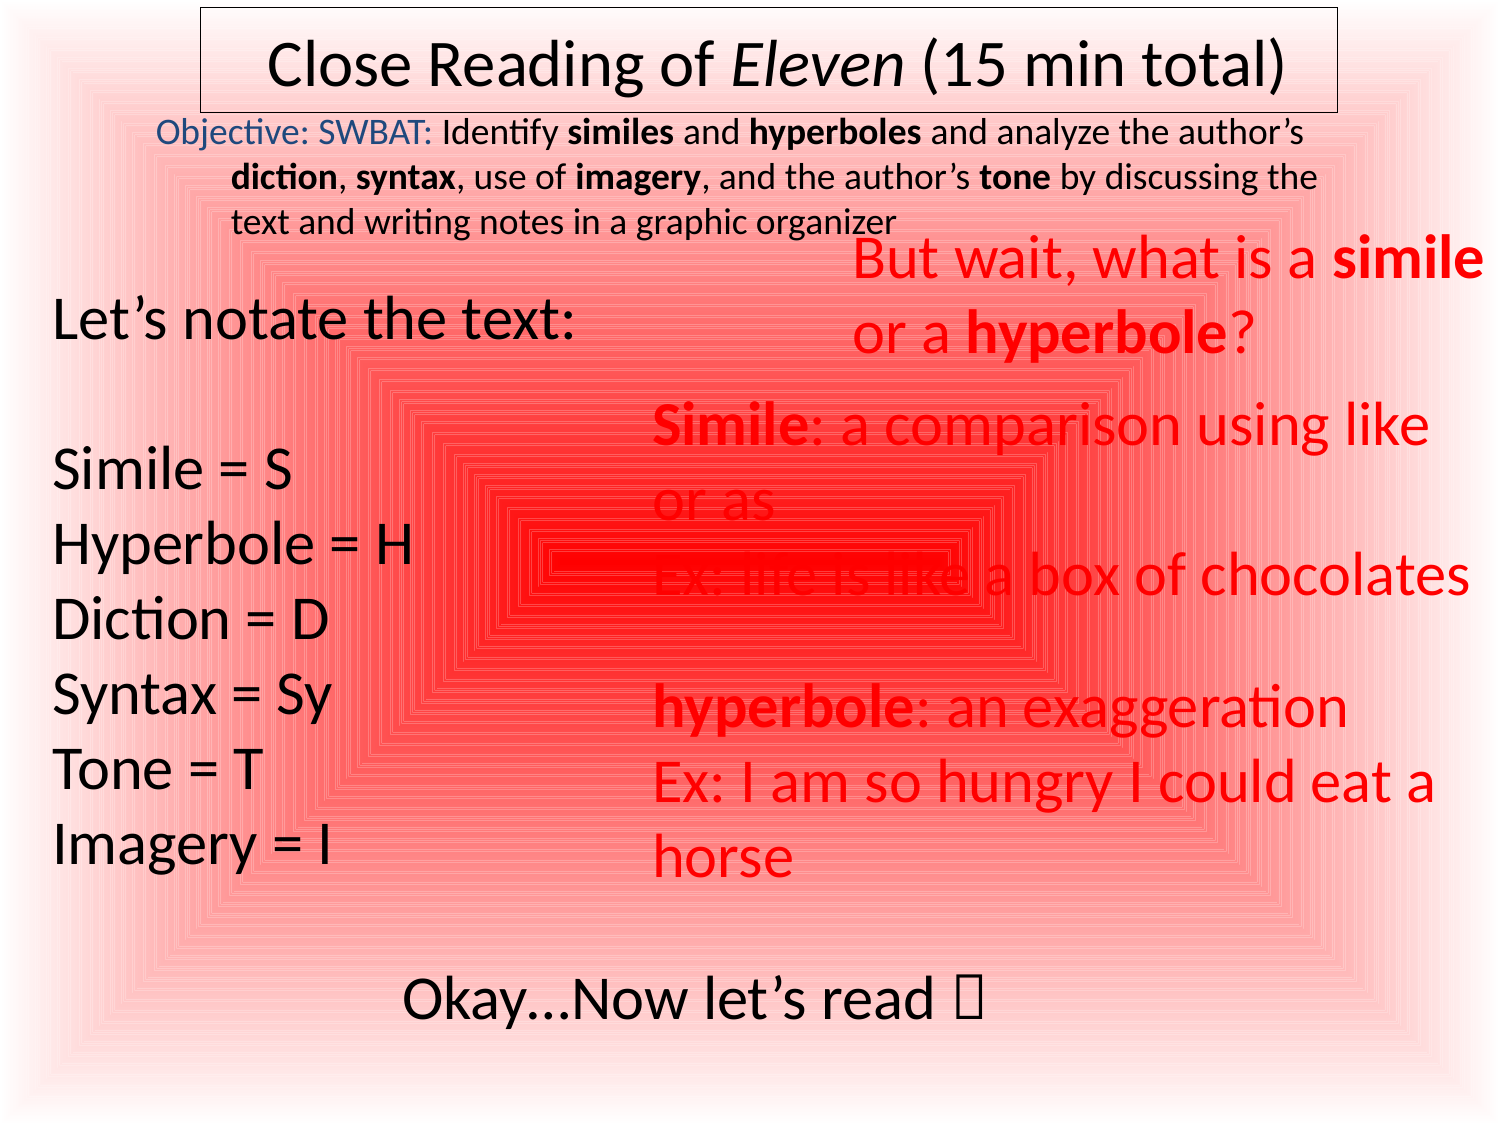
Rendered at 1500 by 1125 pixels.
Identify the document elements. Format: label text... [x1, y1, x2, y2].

title Close Reading of Eleven (15 min total) [200, 7, 1338, 99]
text_box Objective: SWBAT: Identify similes and hyperboles and analyze the author’s diction, syntax, use of imagery, and the author’s tone by discussing the text and writing notes in a graphic organizer [37, 99, 1380, 250]
text_box Let’s notate the text: Simile = S Hyperbole = H Diction = D Syntax = Sy Tone = T Imagery = I [37, 269, 663, 885]
text_box hyperbole: an exaggeration Ex: I am so hungry I could eat a horse [637, 657, 1500, 898]
text_box Simile: a comparison using like or as Ex: life is like a box of chocolates [637, 375, 1500, 616]
text_box But wait, what is a simile or a hyperbole? [837, 209, 1500, 374]
text_box Okay…Now let’s read  [387, 950, 1063, 1040]
